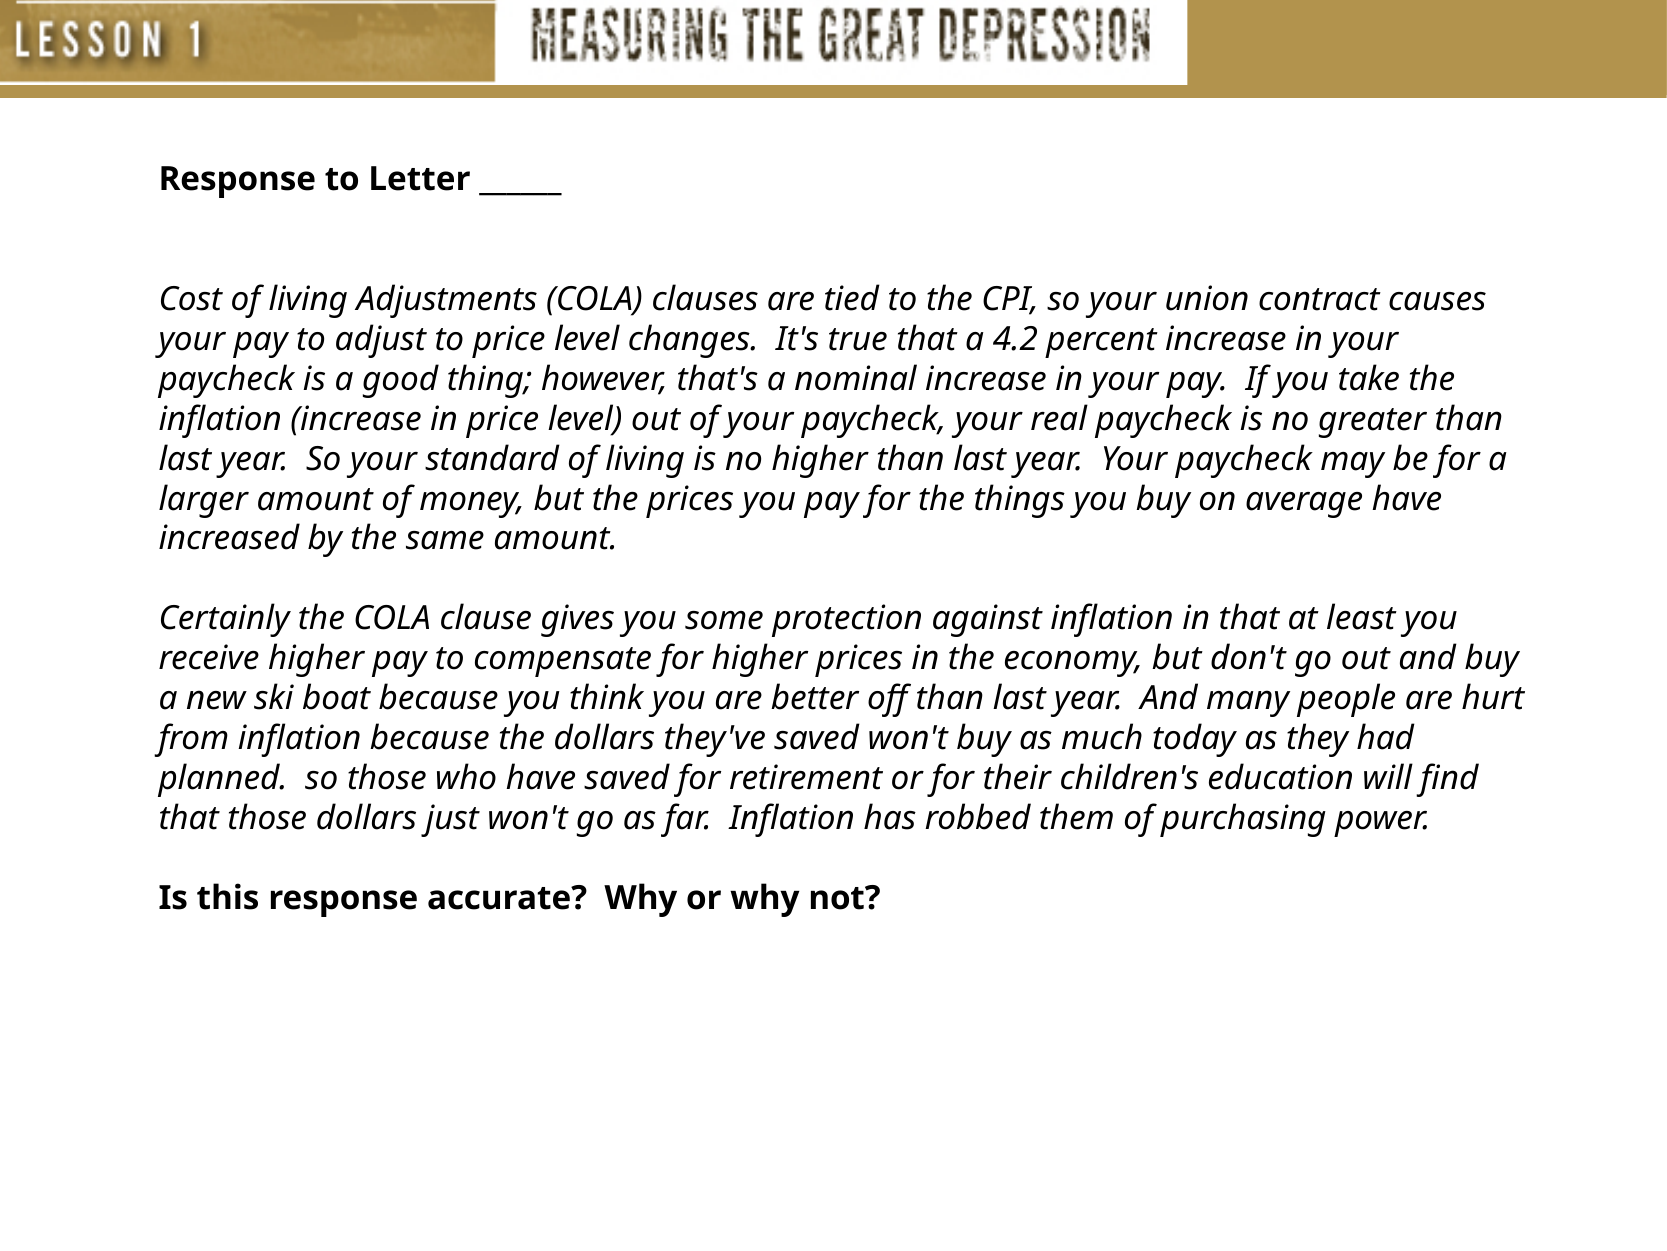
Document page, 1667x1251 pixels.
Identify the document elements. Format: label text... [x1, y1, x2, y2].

text_box Response to Letter ______ Cost of living Adjustments (COLA) clauses are tied to the CPI, so your union contract causes your pay to adjust to price level changes. It's true that a 4.2 percent increase in your paycheck is a good thing; however, that's a nominal increase in your pay. If you take the inflation (increase in price level) out of your paycheck, your real paycheck is no greater than last year. So your standard of living is no higher than last year. Your paycheck may be for a larger amount of money, but the prices you pay for the things you buy on average have increased by the same amount. Certainly the COLA clause gives you some protection against inflation in that at least you receive higher pay to compensate for higher prices in the economy, but don't go out and buy a new ski boat because you think you are better off than last year. And many people are hurt from inflation because the dollars they've saved won't buy as much today as they had planned. so those who have saved for retirement or for their children's education will find that those dollars just won't go as far. Inflation has robbed them of purchasing power. Is this response accurate? Why or why not? [143, 149, 1548, 924]
picture [0, 0, 1188, 85]
